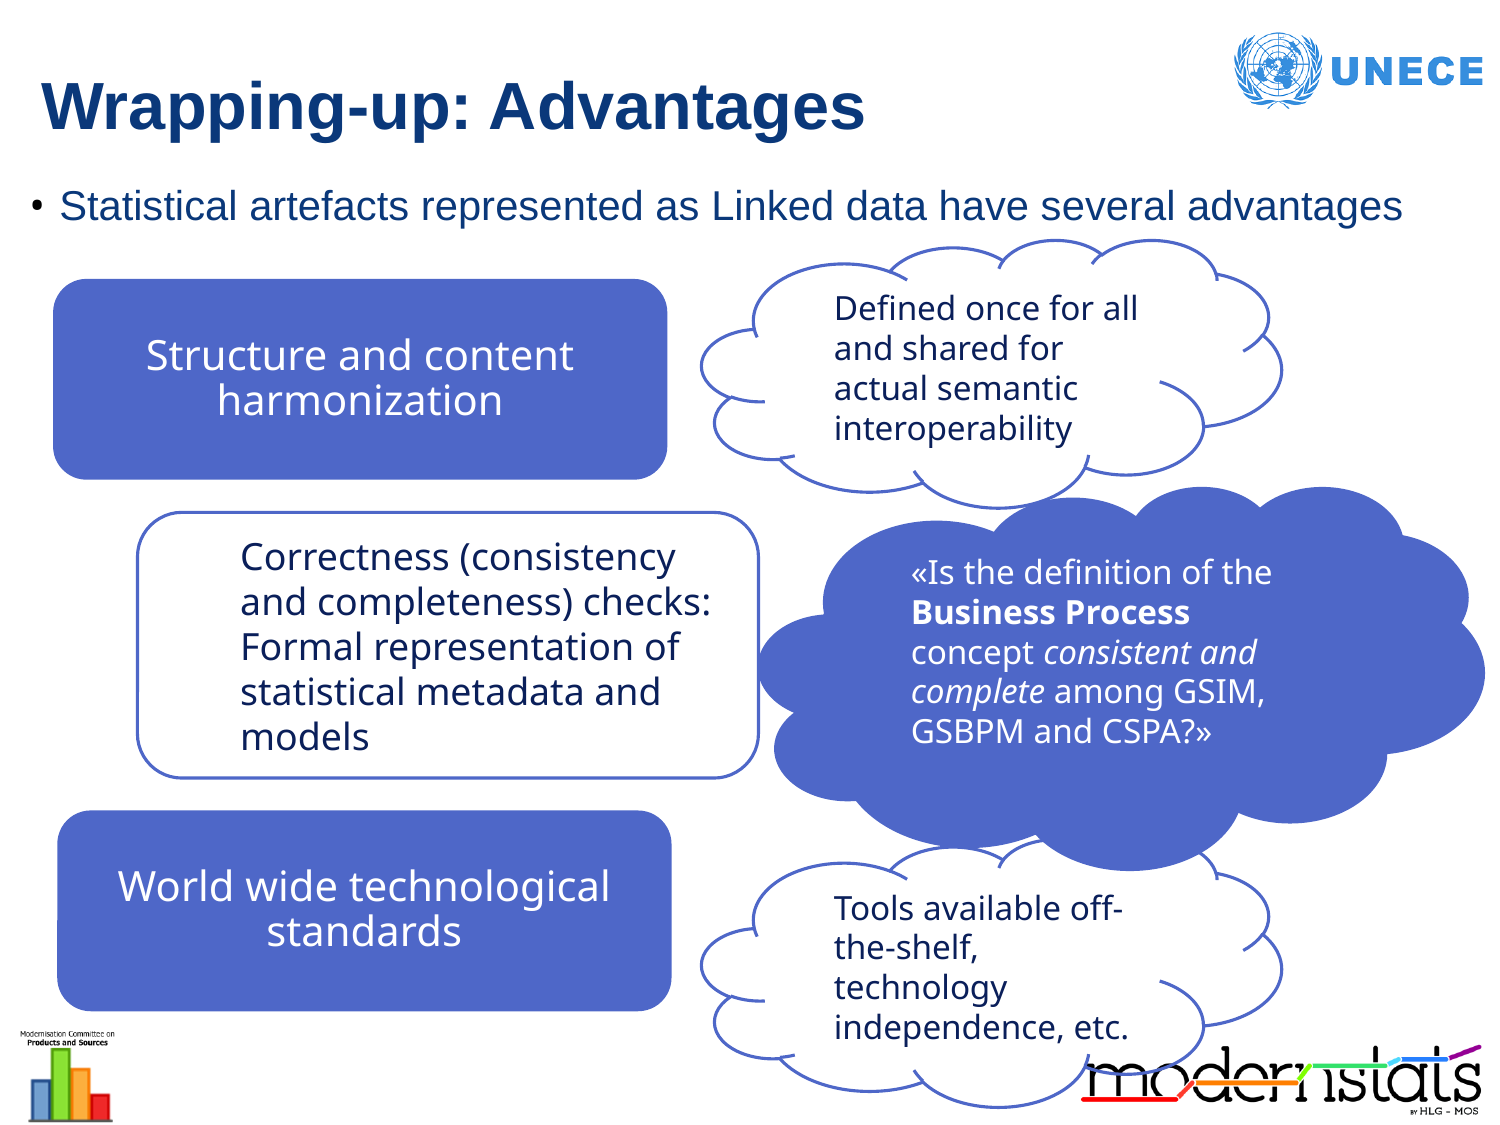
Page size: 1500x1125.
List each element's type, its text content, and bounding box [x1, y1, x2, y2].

text_box Tools available off-the-shelf, technology independence, etc. [699, 837, 1284, 1110]
picture [0, 1025, 134, 1125]
text_box «Is the definition of the Business Process concept consistent and complete among GSIM, GSBPM and CSPA?» [755, 484, 1488, 854]
picture [1294, 32, 1483, 109]
title Wrapping-up: Advantages [41, 19, 1294, 145]
list Statistical artefacts represented as Linked data have several advantages [29, 184, 1483, 291]
text_box World wide technological standards [55, 808, 674, 1014]
text_box Correctness (consistency and completeness) checks: Formal representation of statistical metadata and models [135, 510, 761, 781]
text_box Defined once for all and shared for actual semantic interoperability [699, 238, 1284, 511]
text_box Structure and content harmonization [50, 276, 670, 482]
picture [1080, 1039, 1482, 1118]
